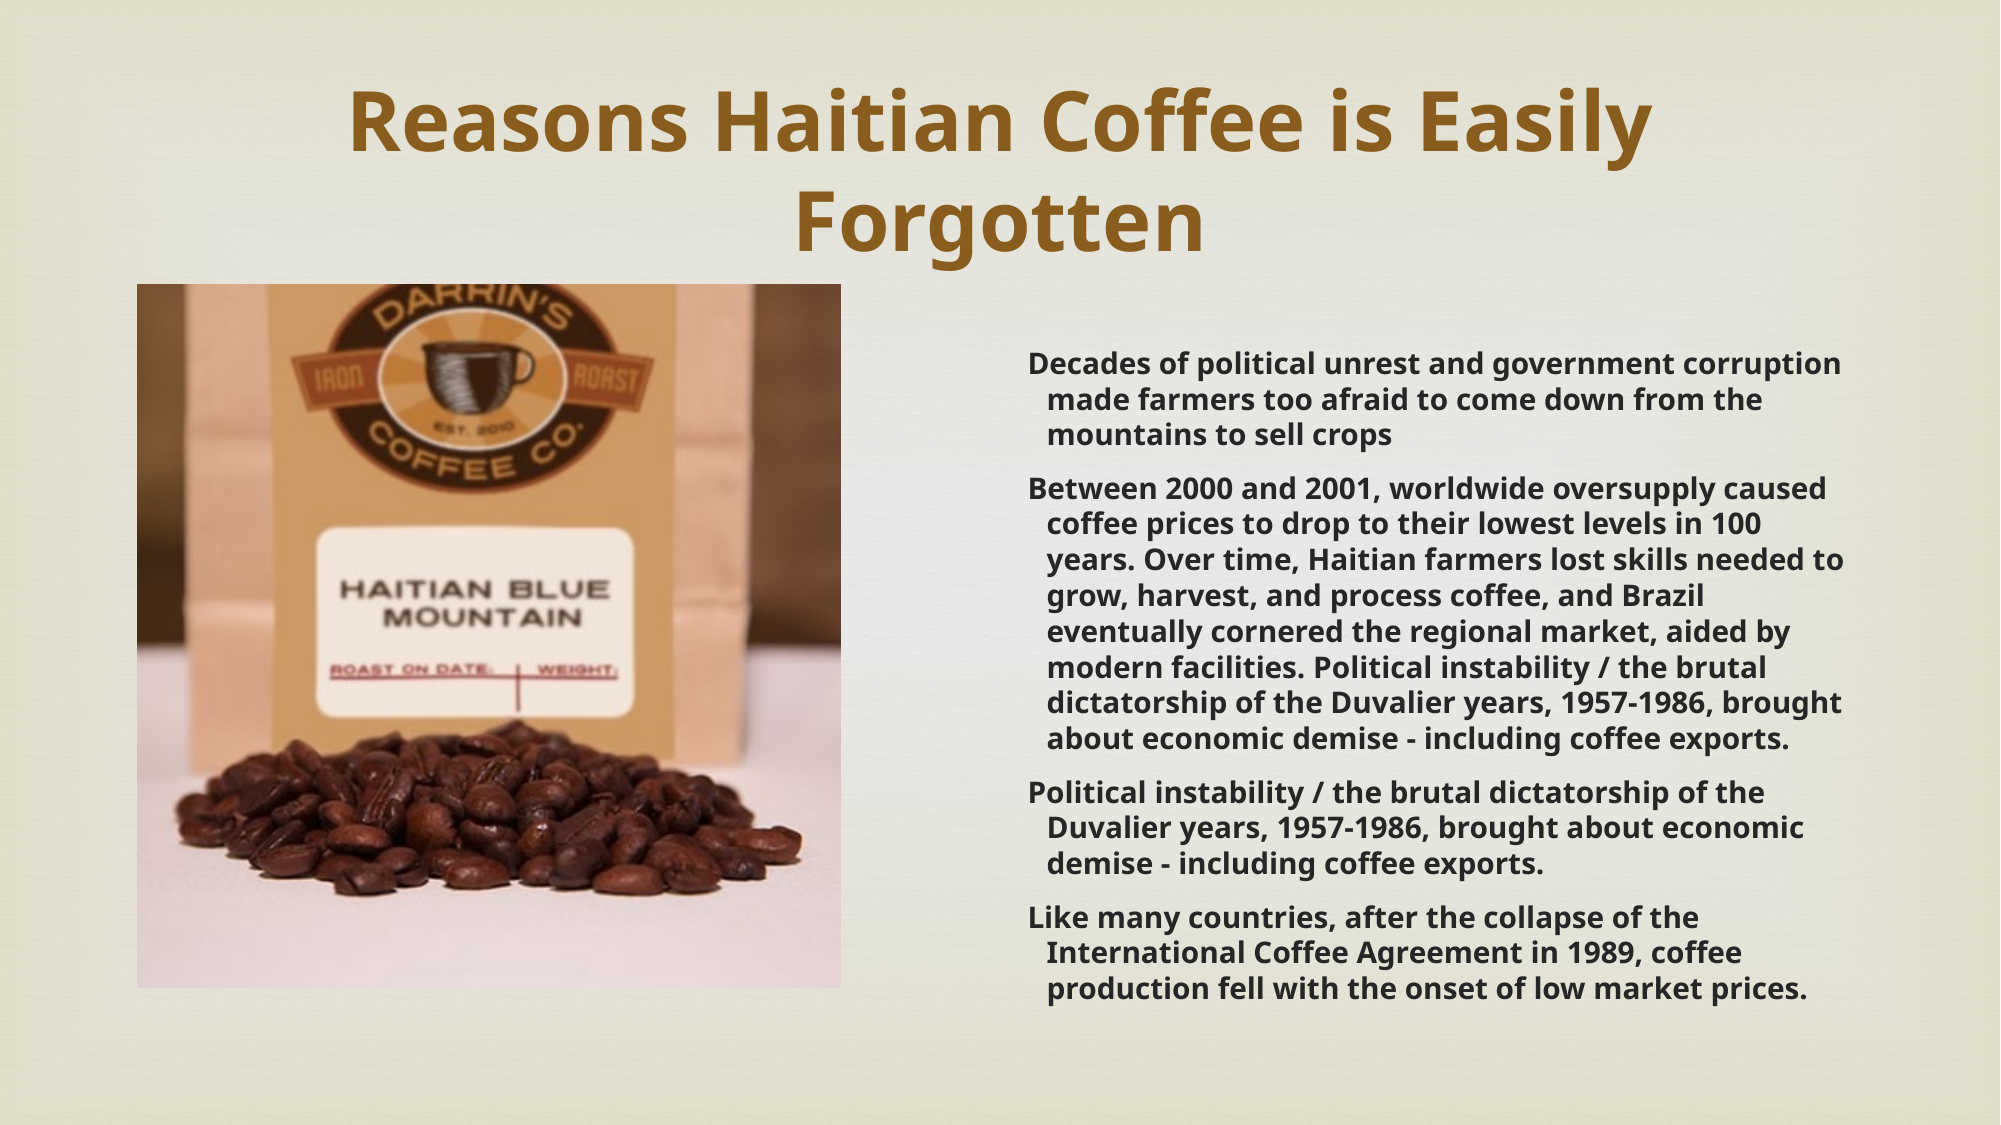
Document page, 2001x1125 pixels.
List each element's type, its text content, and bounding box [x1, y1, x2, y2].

title Reasons Haitian Coffee is Easily Forgotten [137, 59, 1863, 278]
list Decades of political unrest and government corruption made farmers too afraid to come down from the mountains to sell crops Between 2000 and 2001, worldwide oversupply caused coffee prices to drop to their lowest levels in 100 years. Over time, Haitian farmers lost skills needed to grow, harvest, and process coffee, and Brazil eventually cornered the regional market, aided by modern facilities. Political instability / the brutal dictatorship of the Duvalier years, 1957-1986, brought about economic demise - including coffee exports. Political instability / the brutal dictatorship of the Duvalier years, 1957-1986, brought about economic demise - including coffee exports. Like many countries, after the collapse of the International Coffee Agreement in 1989, coffee production fell with the onset of low market prices. [1012, 299, 1863, 1014]
picture [136, 283, 842, 988]
